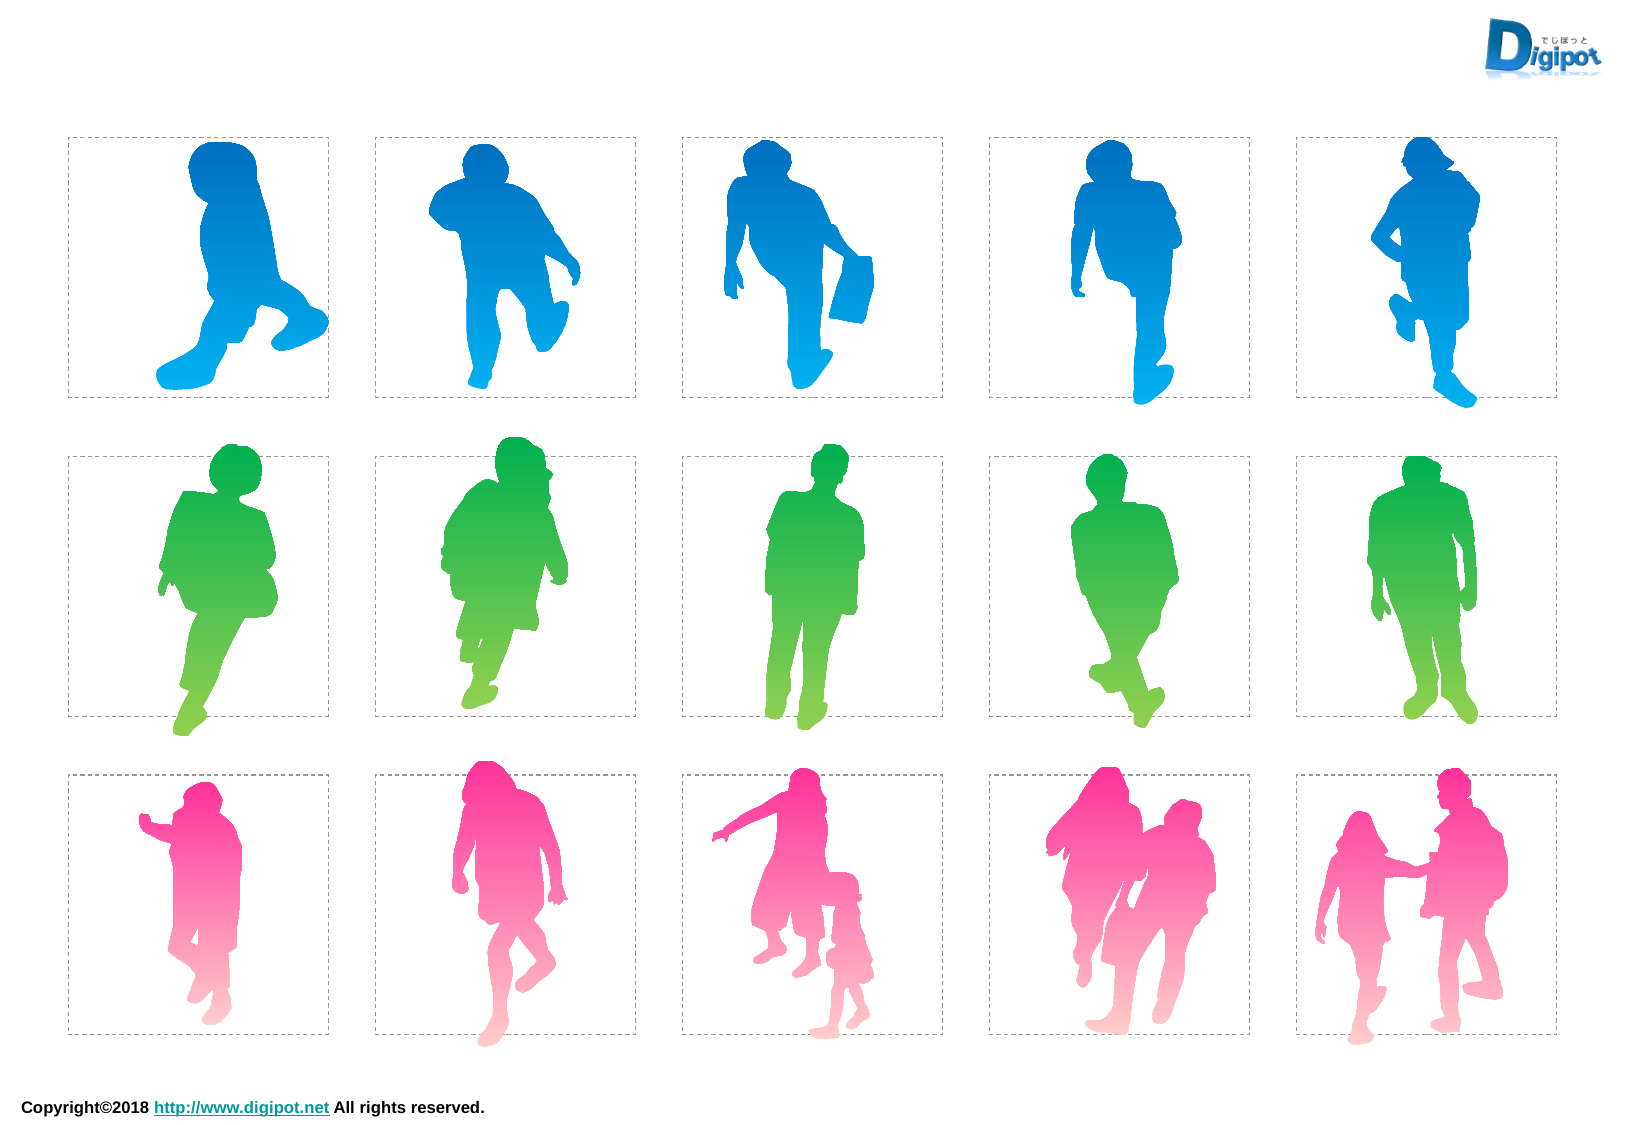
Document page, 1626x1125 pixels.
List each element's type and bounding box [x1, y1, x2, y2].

text_box [156, 141, 329, 390]
text_box [428, 144, 581, 390]
text_box [452, 760, 568, 1047]
text_box [1046, 766, 1217, 1036]
picture [1485, 18, 1602, 82]
text_box [765, 443, 866, 731]
text_box [1315, 768, 1509, 1045]
text_box [723, 140, 874, 390]
text_box [157, 443, 278, 737]
text_box [1070, 140, 1182, 405]
text_box [441, 437, 569, 710]
text_box [1367, 456, 1478, 725]
text_box [138, 782, 243, 1026]
text_box [1070, 453, 1180, 728]
text_box [711, 768, 874, 1040]
text_box [1370, 136, 1481, 408]
